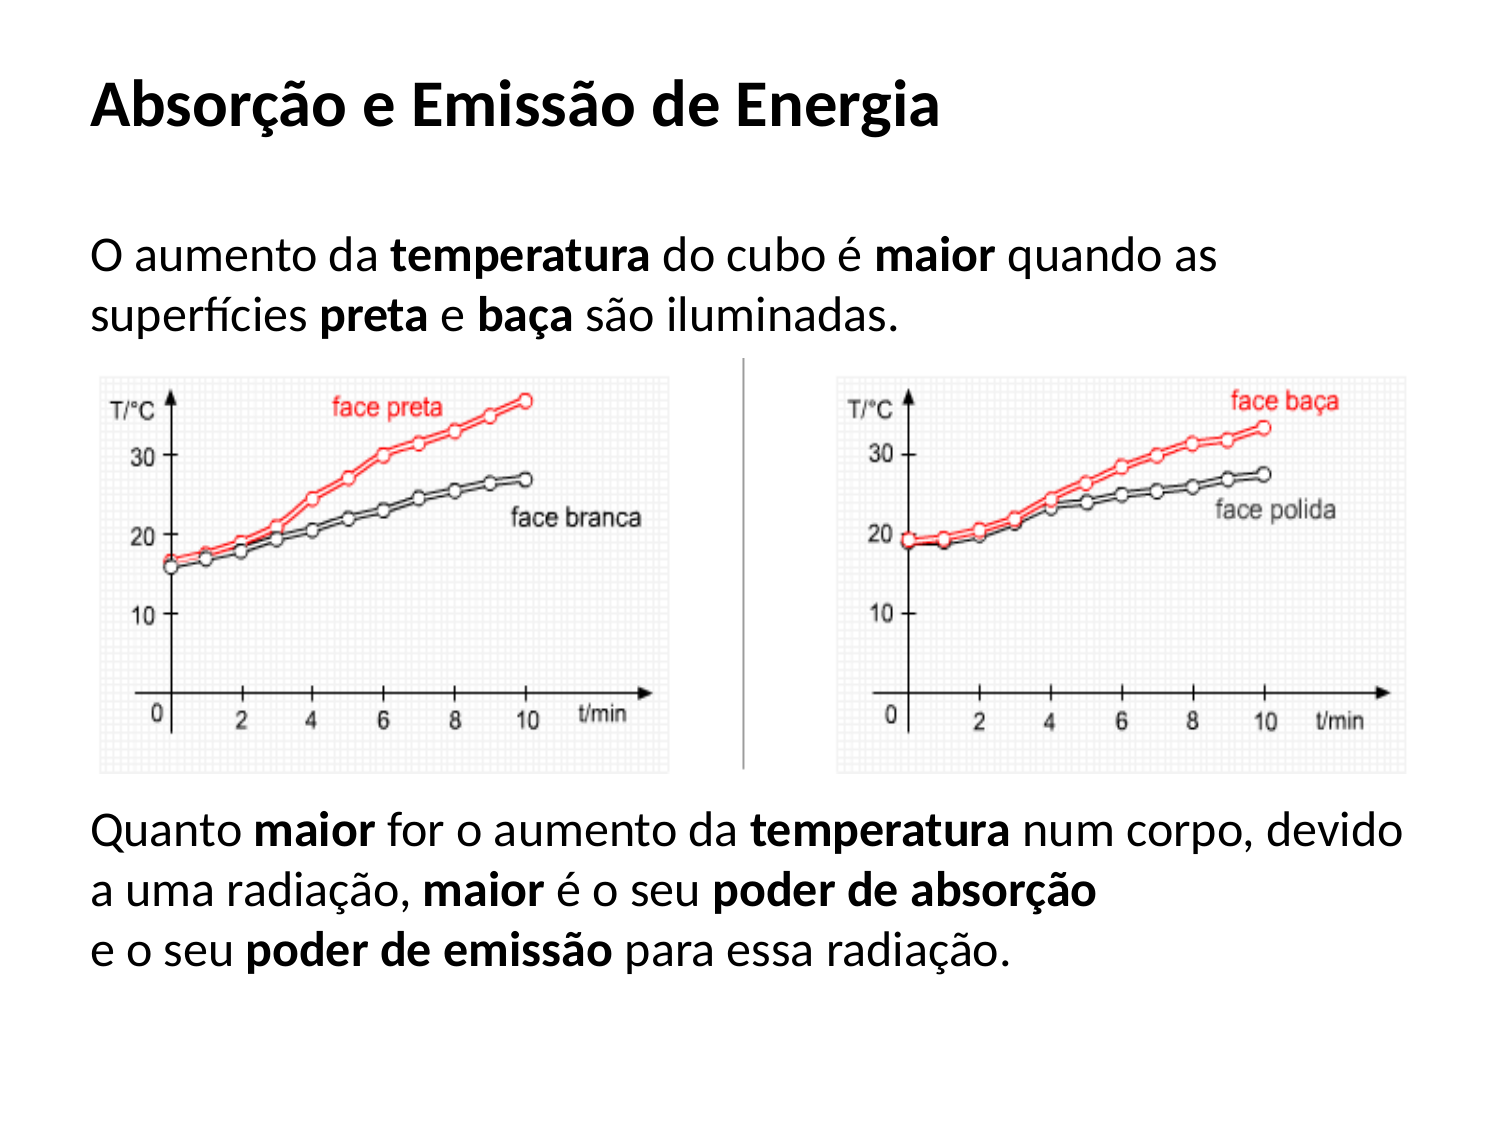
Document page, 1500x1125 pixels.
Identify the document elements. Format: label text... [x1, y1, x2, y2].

picture [95, 358, 1418, 774]
text_box O aumento da temperatura do cubo é maior quando as superfícies preta e baça são iluminadas. Quanto maior for o aumento da temperatura num corpo, devido a uma radiação, maior é o seu poder de absorção e o seu poder de emissão para essa radiação. [74, 206, 1425, 1028]
text_box Absorção e Emissão de Energia [74, 45, 1425, 178]
